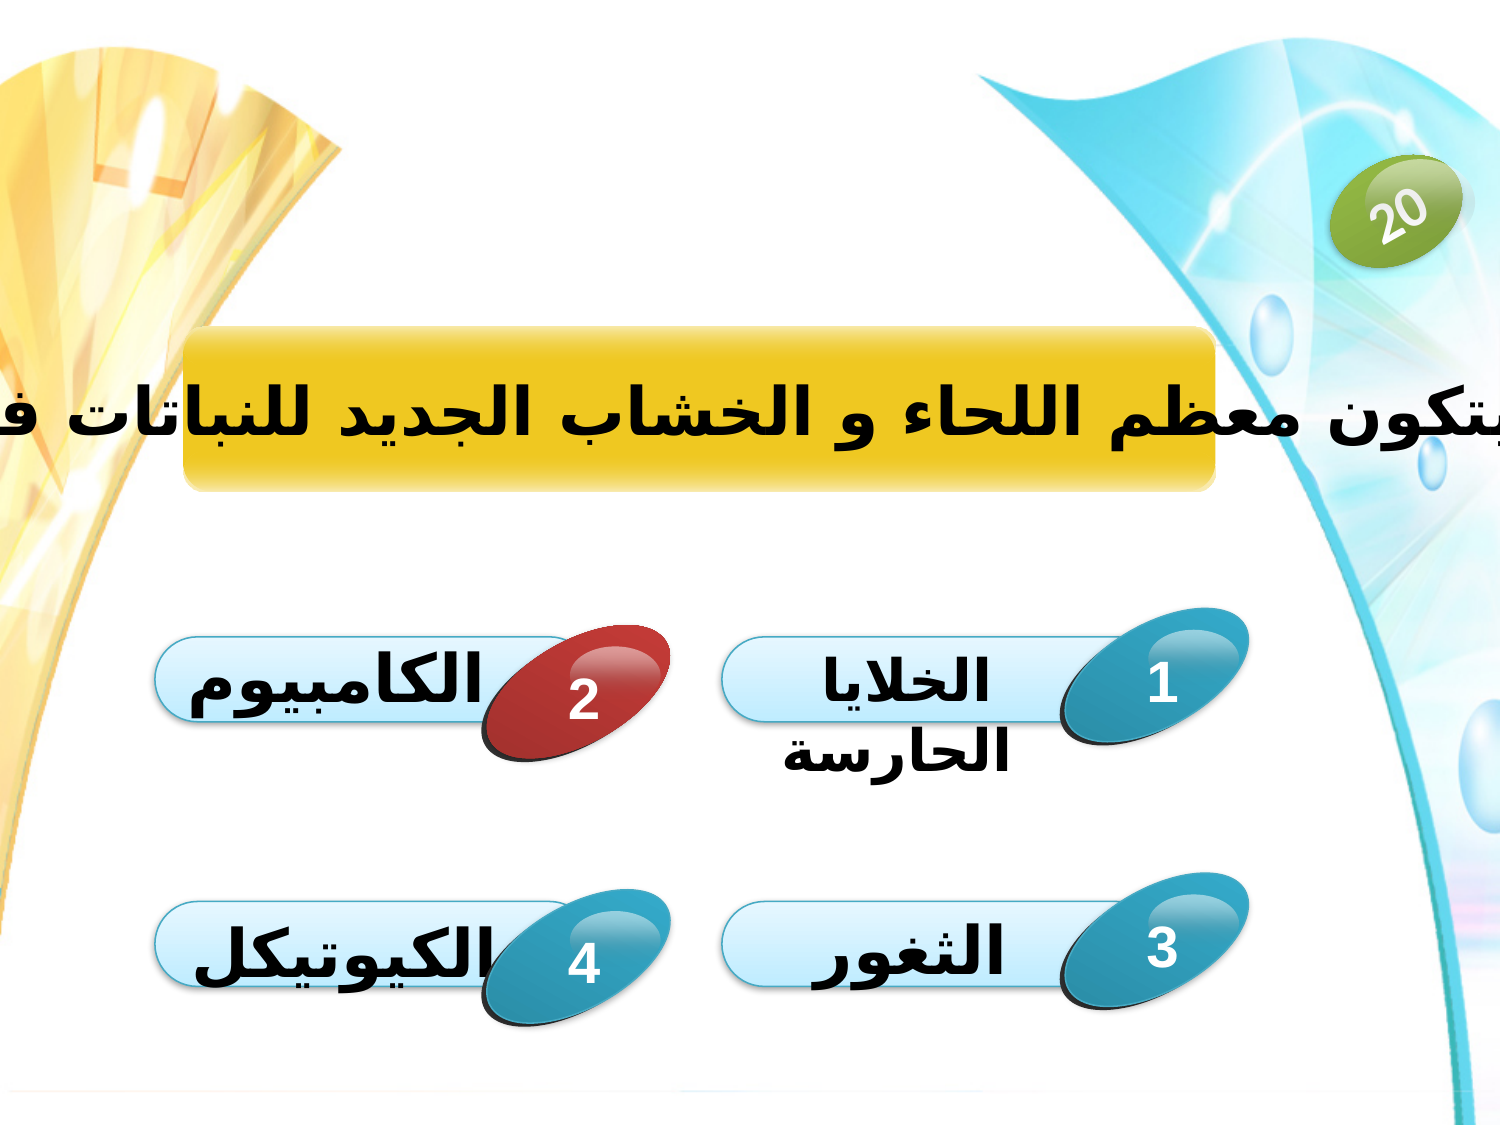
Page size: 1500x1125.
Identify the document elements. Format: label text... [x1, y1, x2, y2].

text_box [691, 888, 1259, 997]
picture [17, 410, 24, 416]
picture [1400, 421, 1408, 427]
text_box 20 [1330, 178, 1418, 268]
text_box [154, 628, 680, 747]
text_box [135, 901, 680, 1036]
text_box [721, 623, 1259, 731]
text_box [182, 325, 1216, 492]
picture [0, 0, 1500, 1125]
